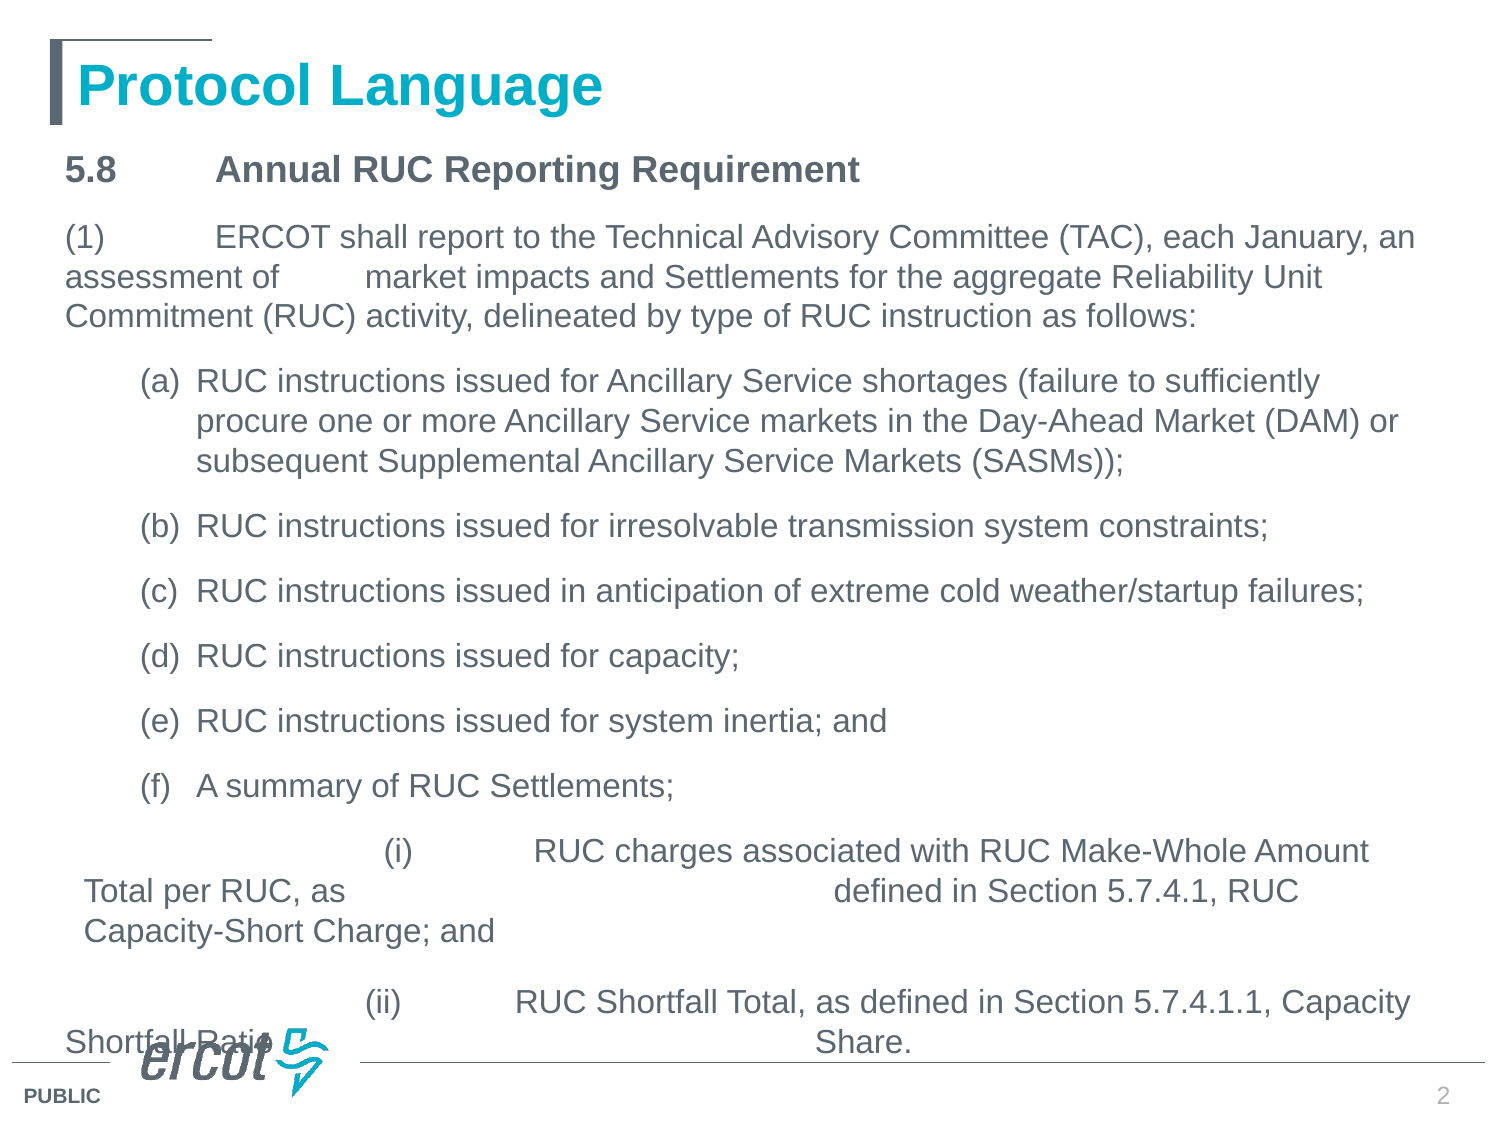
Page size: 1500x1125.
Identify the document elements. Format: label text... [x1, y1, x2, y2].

slide_number 2 [1400, 1076, 1488, 1113]
picture [137, 1024, 332, 1100]
list 5.8 Annual RUC Reporting Requirement (1) ERCOT shall report to the Technical Advisory Committee (TAC), each January, an assessment of market impacts and Settlements for the aggregate Reliability Unit Commitment (RUC) activity, delineated by type of RUC instruction as follows: RUC instructions issued for Ancillary Service shortages (failure to sufficiently procure one or more Ancillary Service markets in the Day-Ahead Market (DAM) or subsequent Supplemental Ancillary Service Markets (SASMs)); RUC instructions issued for irresolvable transmission system constraints; RUC instructions issued in anticipation of extreme cold weather/startup failures; RUC instructions issued for capacity; RUC instructions issued for system inertia; and A summary of RUC Settlements; (i) RUC charges associated with RUC Make-Whole Amount Total per RUC, as defined in Section 5.7.4.1, RUC Capacity-Short Charge; and (ii) RUC Shortfall Total, as defined in Section 5.7.4.1.1, Capacity Shortfall Ratio Share. [50, 137, 1450, 938]
title Protocol Language [62, 39, 1450, 125]
